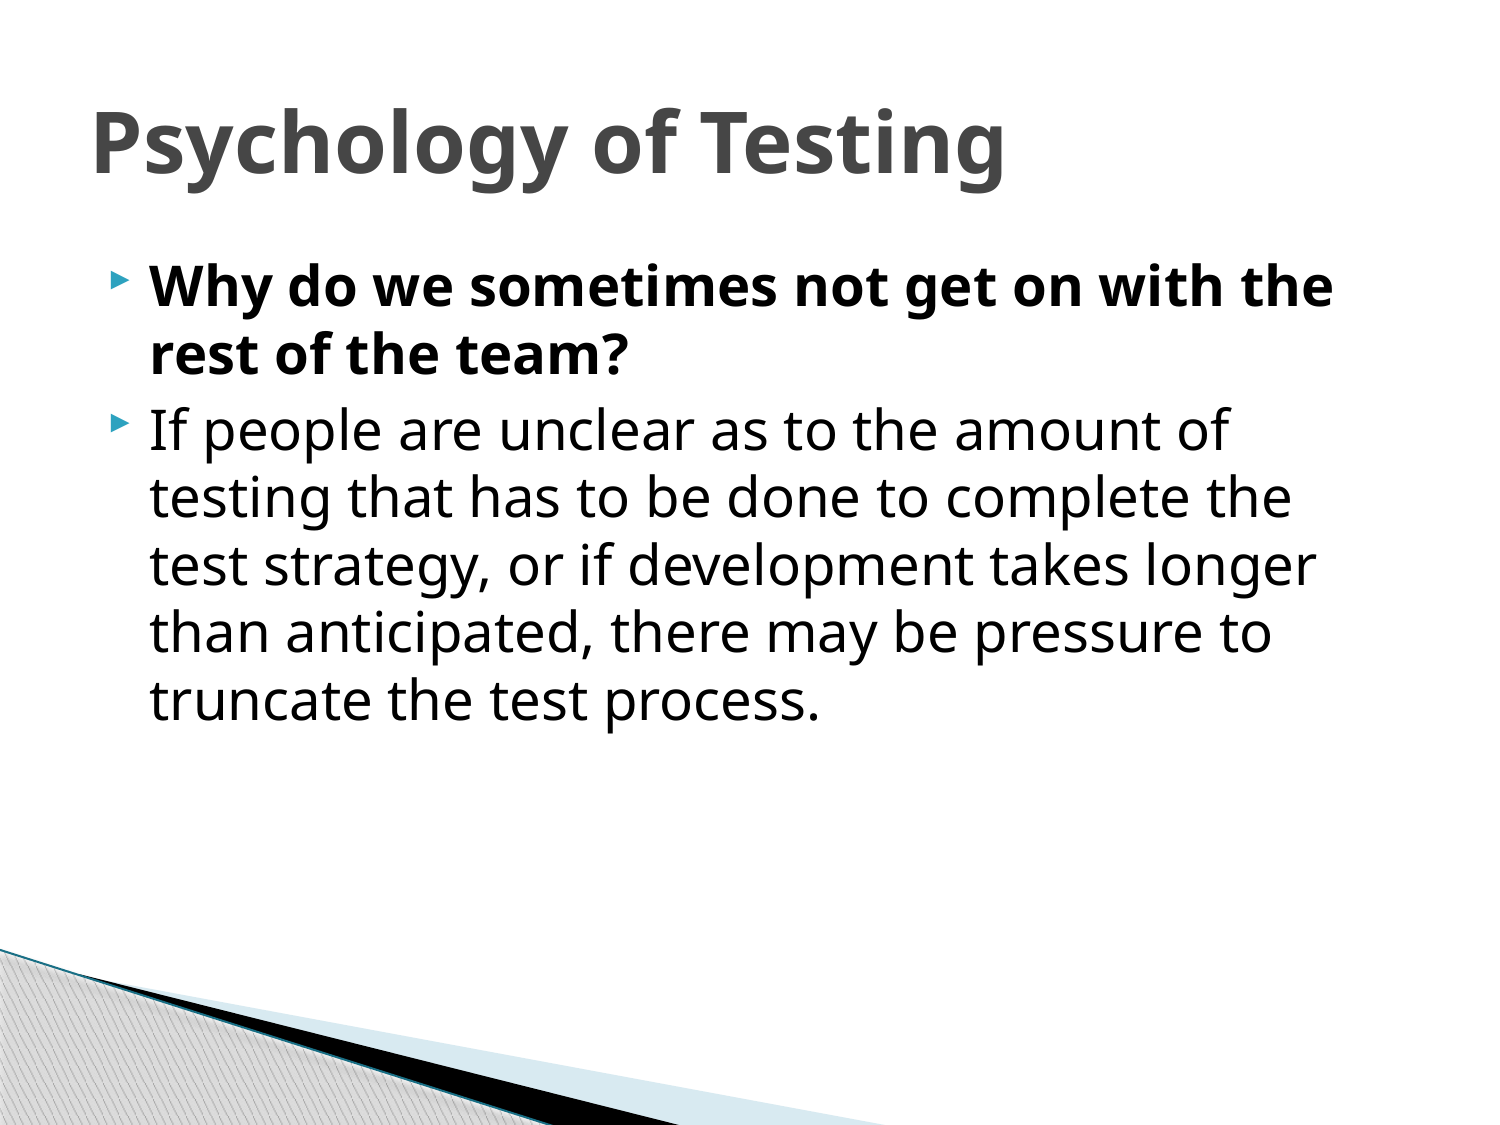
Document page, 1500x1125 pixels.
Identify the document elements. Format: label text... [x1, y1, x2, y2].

title Psychology of Testing [75, 45, 1425, 233]
list Why do we sometimes not get on with the rest of the team? If people are unclear as to the amount of testing that has to be done to complete the test strategy, or if development takes longer than anticipated, there may be pressure to truncate the test process. [75, 243, 1388, 1047]
